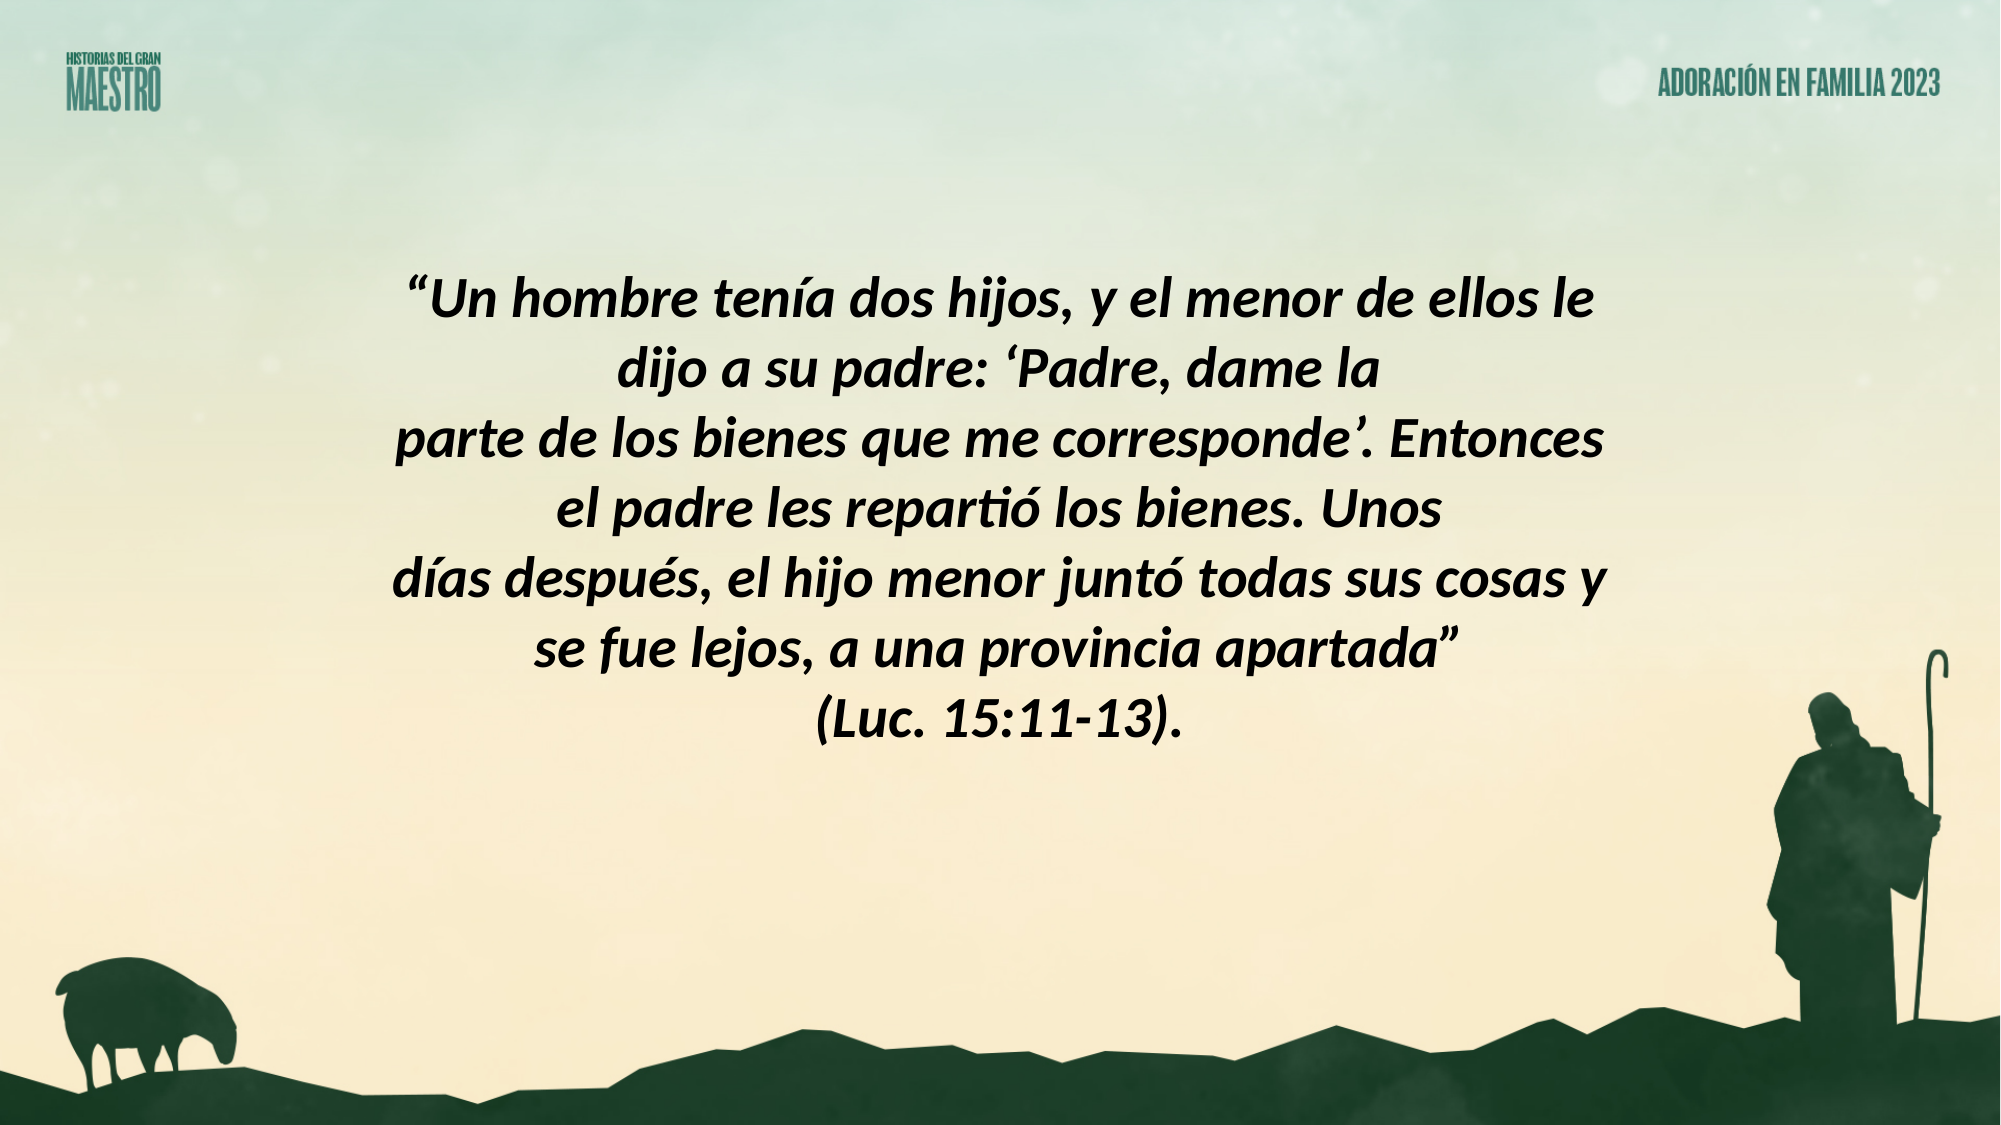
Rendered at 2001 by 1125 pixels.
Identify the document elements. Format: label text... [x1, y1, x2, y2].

text_box “Un hombre tenía dos hijos, y el menor de ellos le dijo a su padre: ‘Padre, dame la parte de los bienes que me corresponde’. Entonces el padre les repartió los bienes. Unos días después, el hijo menor juntó todas sus cosas y se fue lejos, a una provincia apartada” (Luc. 15:11-13). [368, 251, 1631, 757]
picture [0, 0, 2001, 1125]
